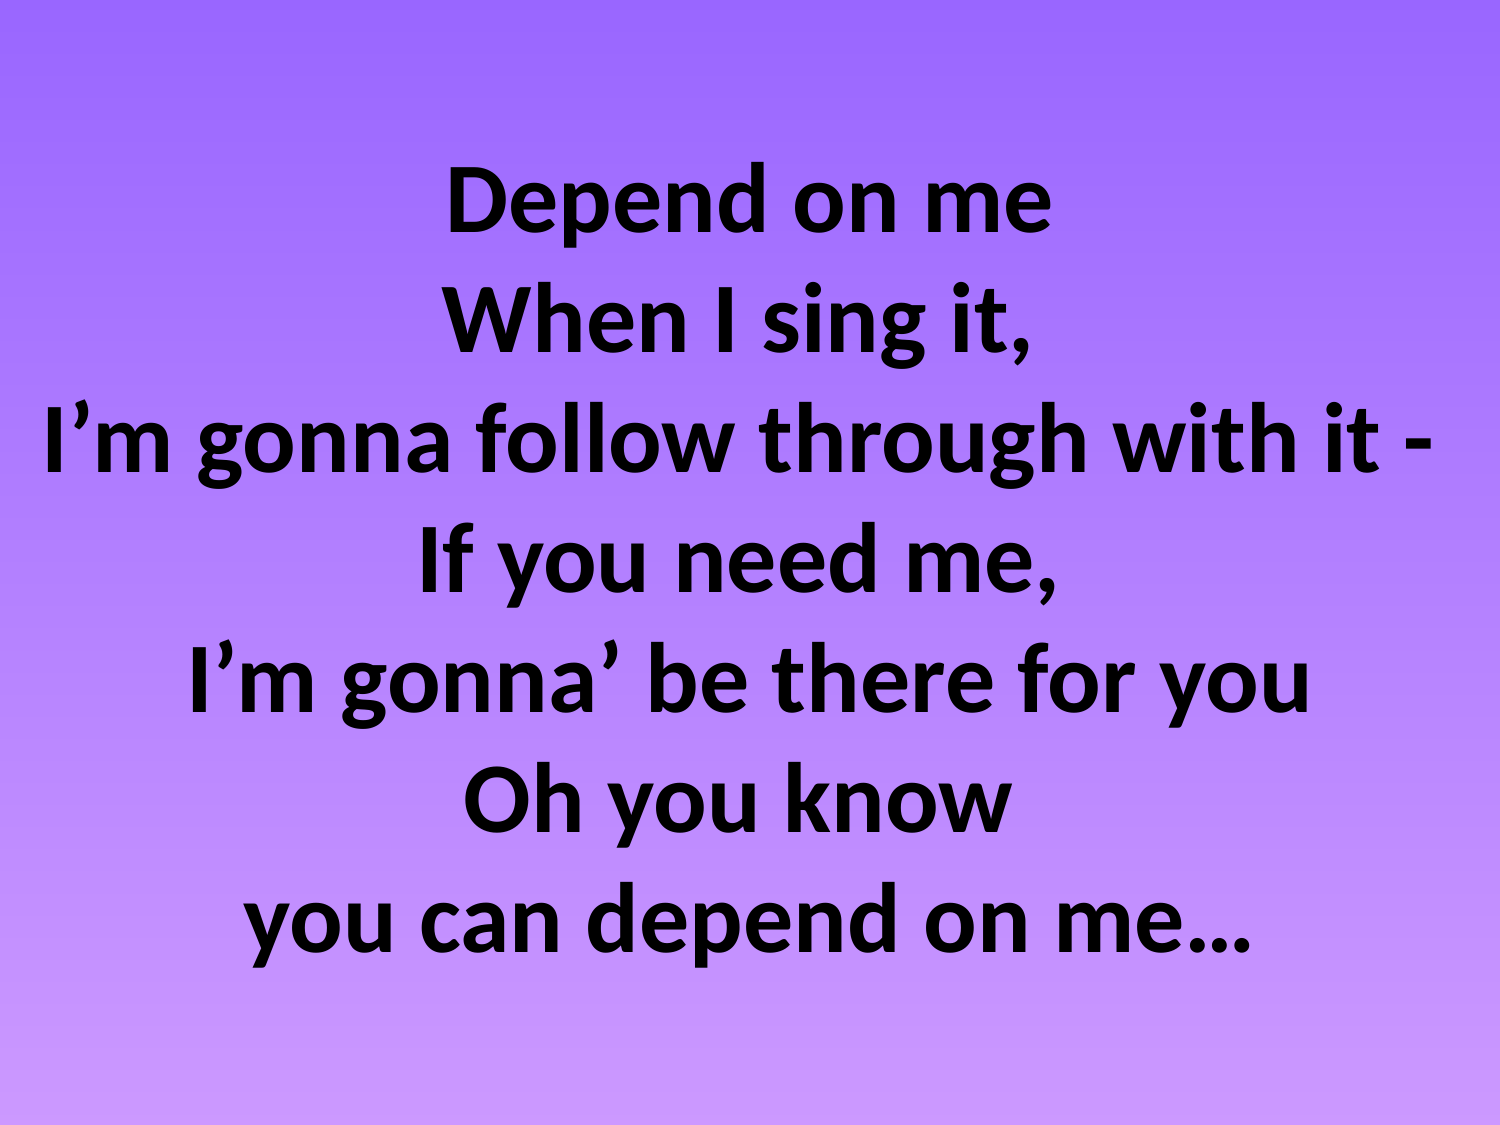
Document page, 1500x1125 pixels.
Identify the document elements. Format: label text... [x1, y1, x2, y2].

text_box Depend on me When I sing it, I’m gonna follow through with it - If you need me, I’m gonna’ be there for you Oh you know you can depend on me… [0, 125, 1500, 980]
